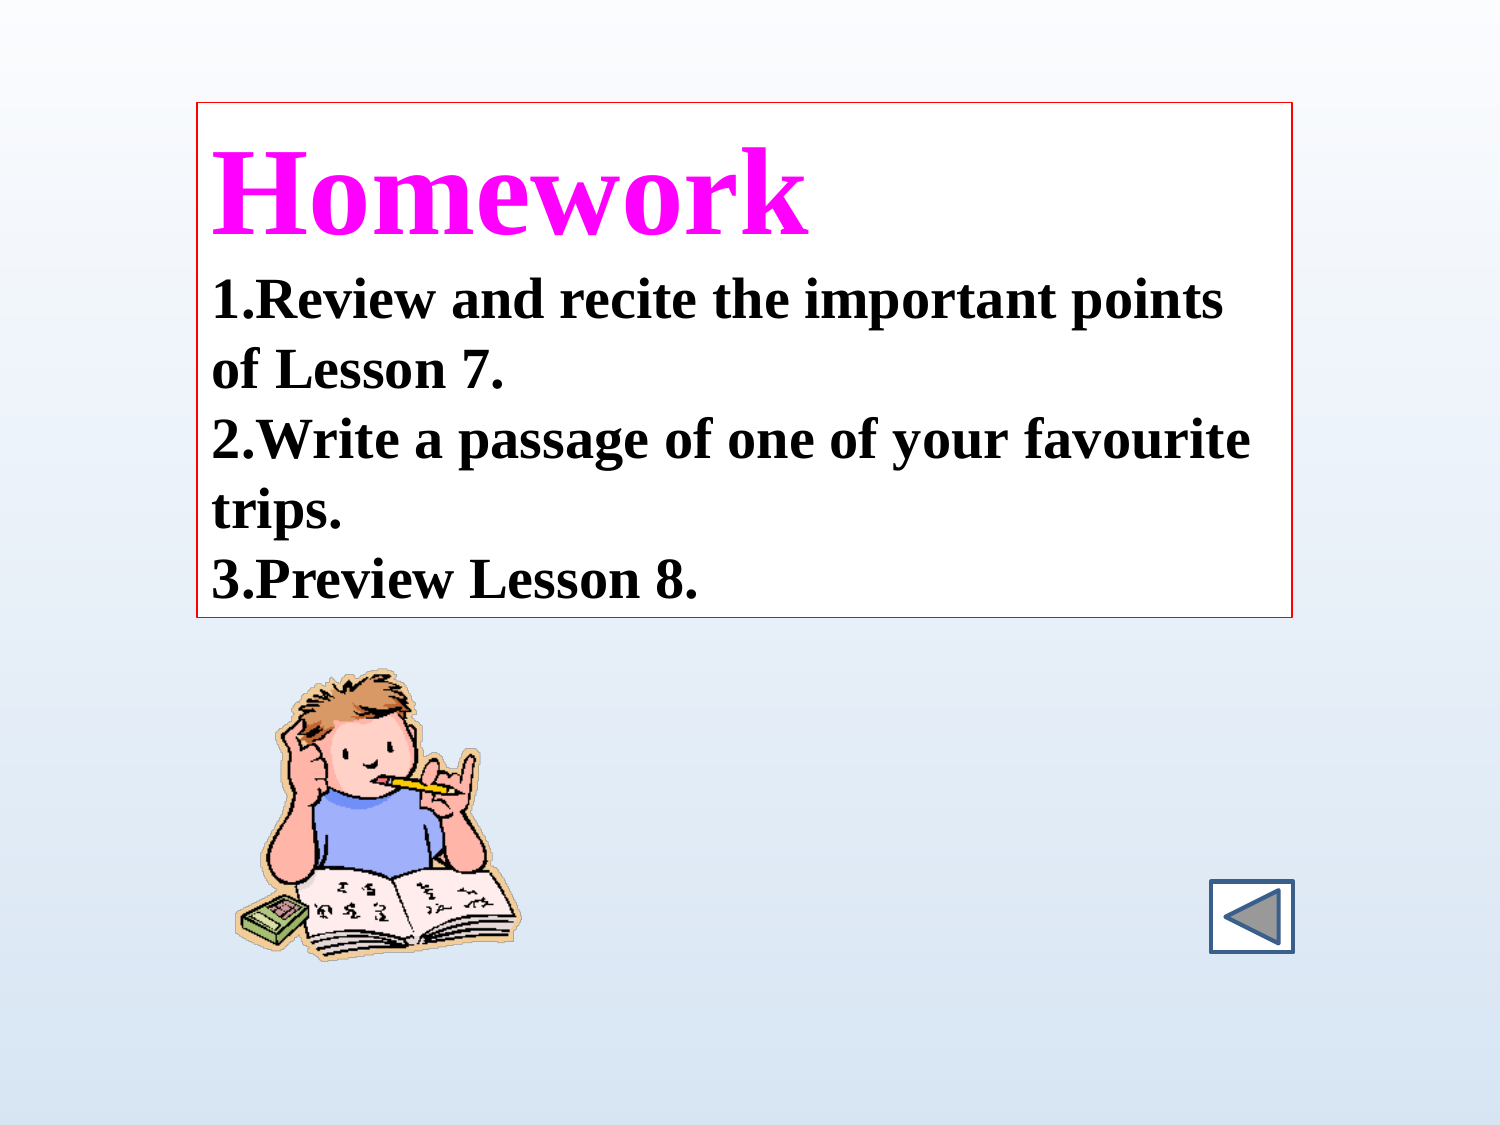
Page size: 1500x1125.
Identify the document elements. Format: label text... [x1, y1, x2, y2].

text_box Homework 1.Review and recite the important points of Lesson 7. 2.Write a passage of one of your favourite trips. 3.Preview Lesson 8. [196, 102, 1293, 618]
picture [234, 665, 526, 966]
text_box [1209, 879, 1295, 954]
